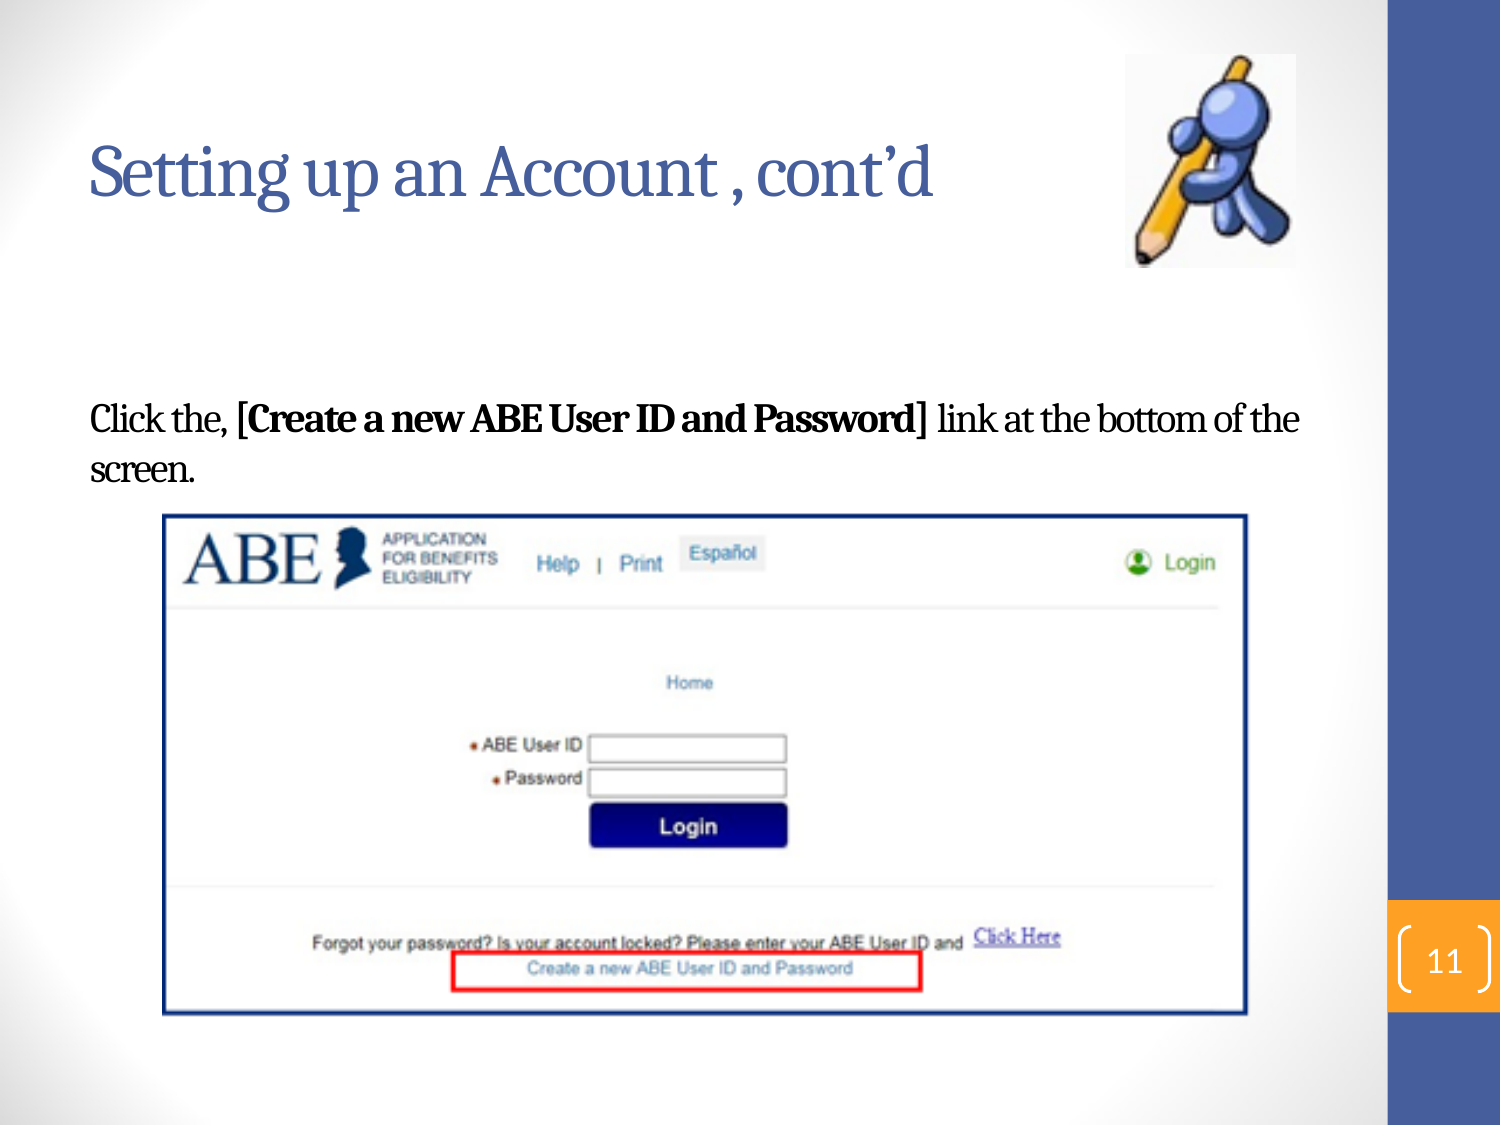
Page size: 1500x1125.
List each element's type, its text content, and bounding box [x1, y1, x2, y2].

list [161, 511, 1253, 1020]
slide_number 11 [1397, 924, 1492, 994]
picture [0, 0, 1387, 1125]
title Setting up an Account , cont’d Click the, [Create a new ABE User ID and Password] link at the bottom of the screen. [75, 45, 1325, 388]
